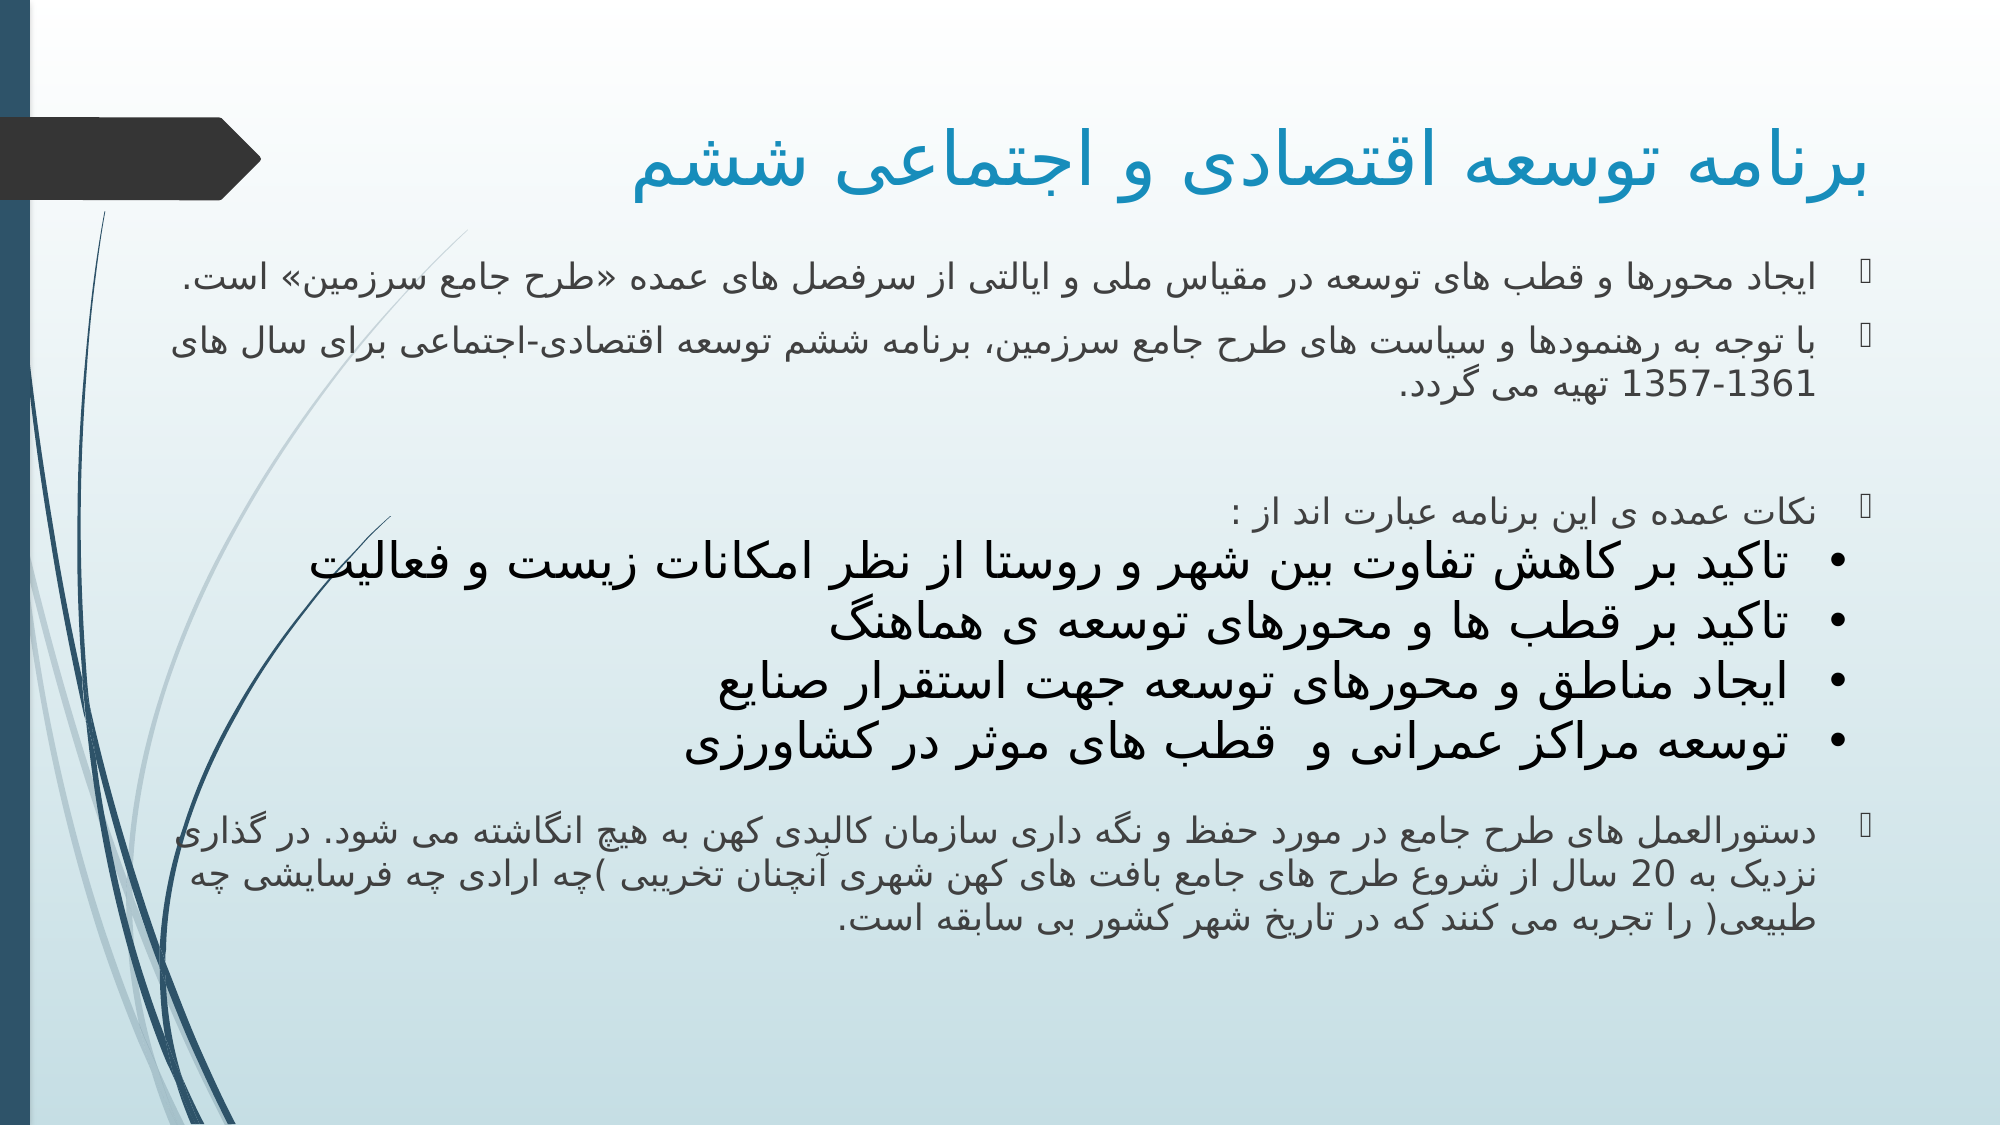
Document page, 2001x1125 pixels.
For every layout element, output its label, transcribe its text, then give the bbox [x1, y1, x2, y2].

text_box تاکید بر کاهش تفاوت بین شهر و روستا از نظر امکانات زیست و فعالیت تاکید بر قطب ها و محورهای توسعه ی هماهنگ ایجاد مناطق و محورهای توسعه جهت استقرار صنایع توسعه مراکز عمرانی و قطب های موثر در کشاورزی [293, 521, 1862, 777]
title برنامه توسعه اقتصادی و اجتماعی ششم [425, 102, 1888, 245]
list ایجاد محورها و قطب های توسعه در مقیاس ملی و ایالتی از سرفصل های عمده «طرح جامع سرزمین» است. با توجه به رهنمودها و سیاست های طرح جامع سرزمین، برنامه ششم توسعه اقتصادی-اجتماعی برای سال های 1361-1357 تهیه می گردد. نکات عمده ی این برنامه عبارت اند از : دستورالعمل های طرح جامع در مورد حفظ و نگه داری سازمان کالبدی کهن به هیچ انگاشته می شود. در گذاری نزدیک به 20 سال از شروع طرح های جامع بافت های کهن شهری آنچنان تخریبی )چه ارادی چه فرسایشی چه طبیعی( را تجربه می کنند که در تاریخ شهر کشور بی سابقه است. [142, 245, 1888, 988]
